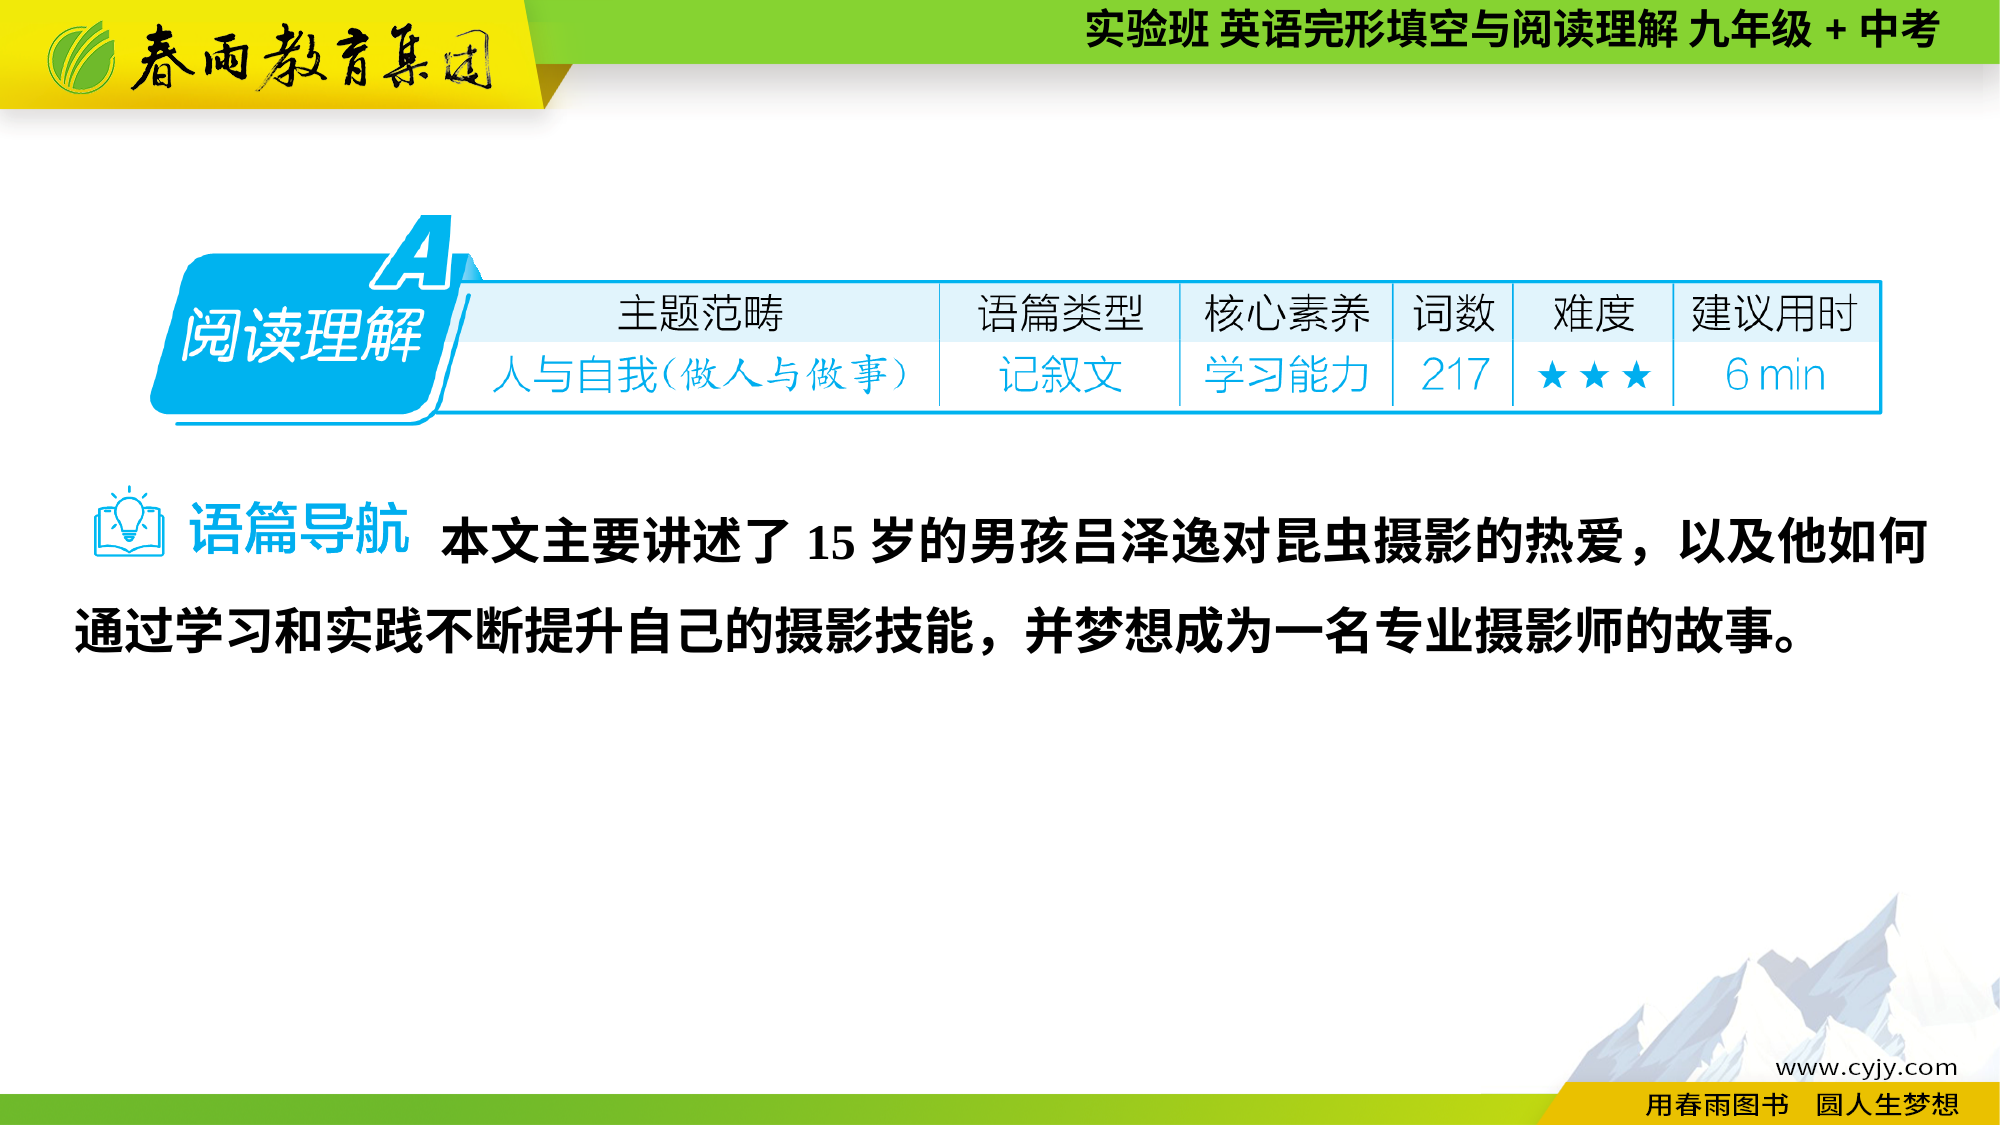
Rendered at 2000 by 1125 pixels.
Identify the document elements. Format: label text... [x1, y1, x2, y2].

picture [0, 0, 2000, 1125]
list 本文主要讲述了15岁的男孩吕泽逸对昆虫摄影的热爱，以及他如何通过学习和实践不断提升自己的摄影技能，并梦想成为一名专业摄影师的故事。 [59, 471, 1944, 657]
